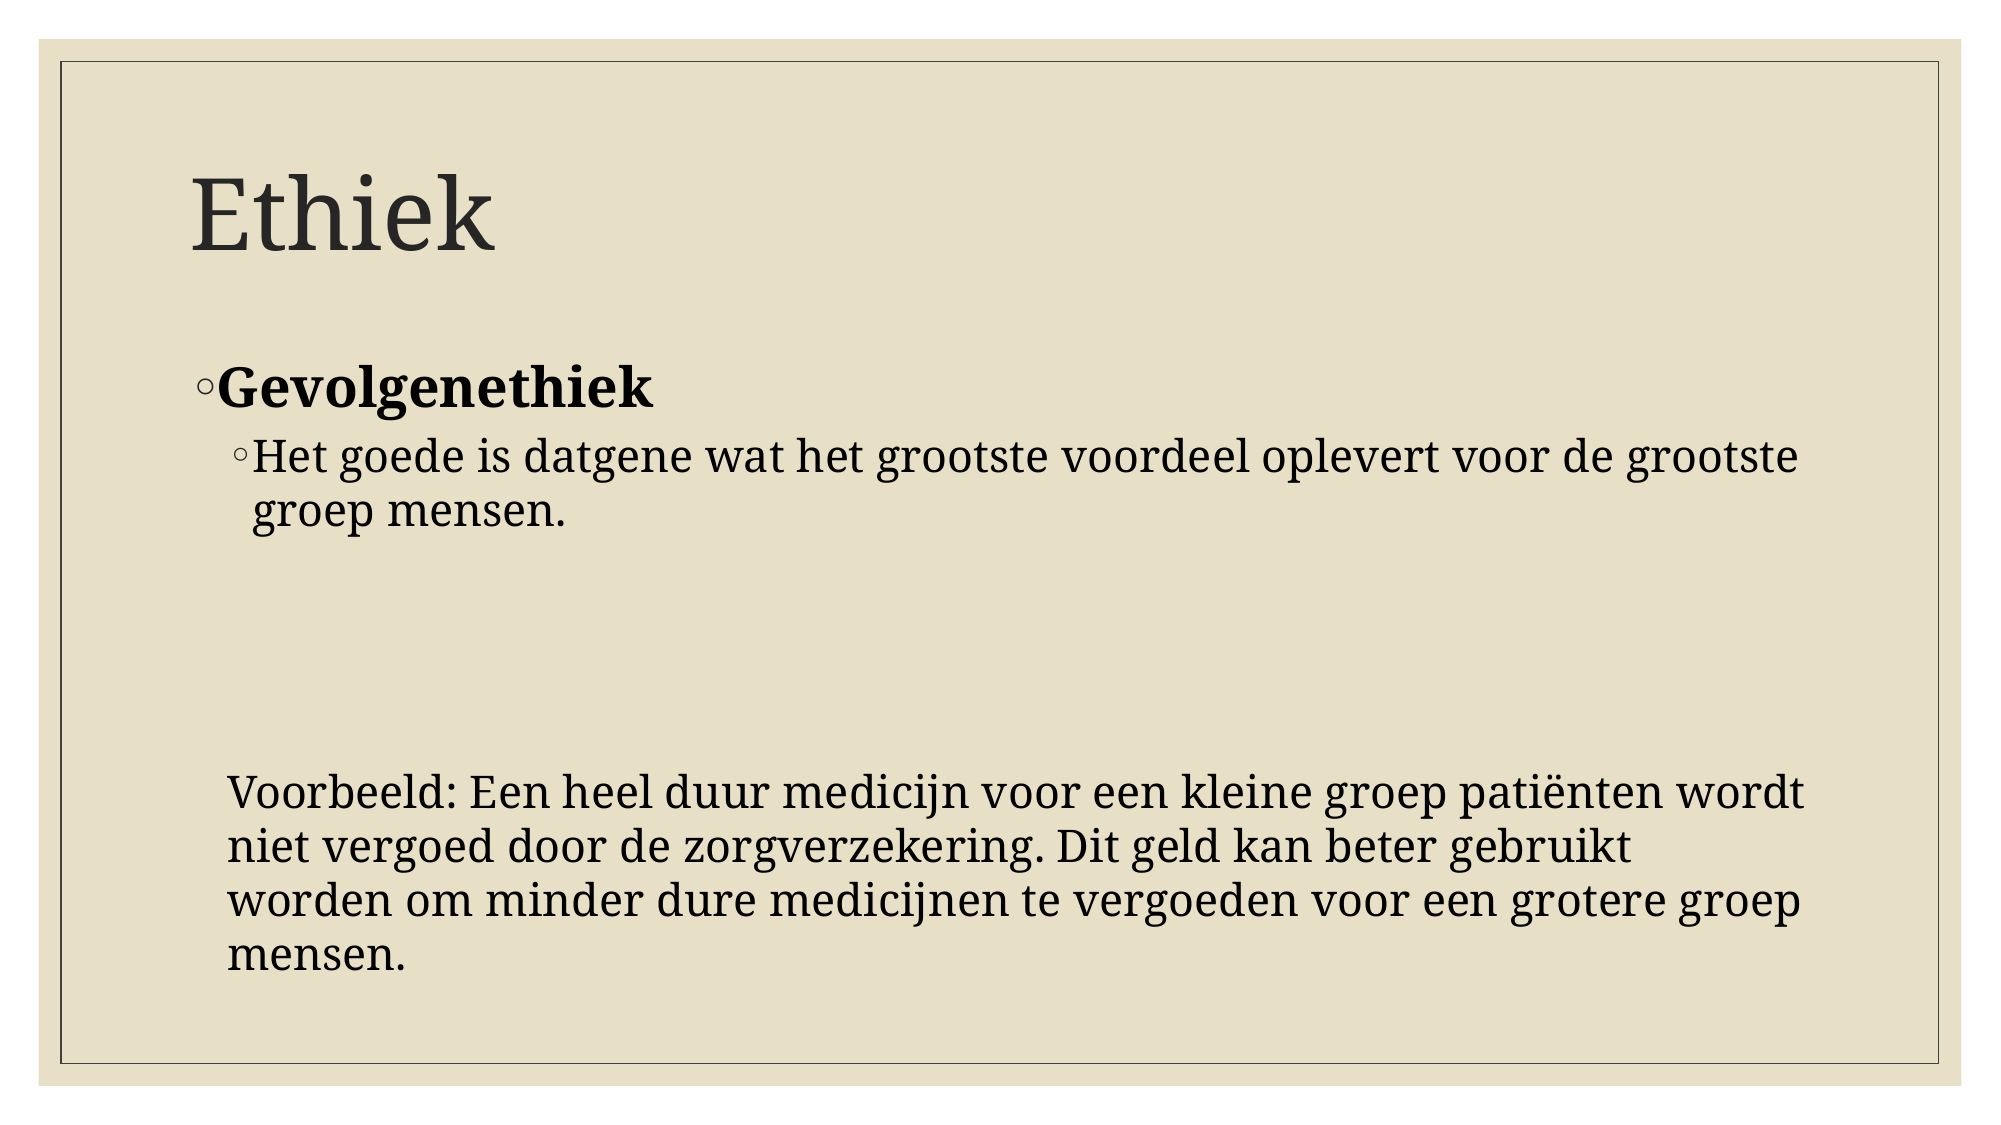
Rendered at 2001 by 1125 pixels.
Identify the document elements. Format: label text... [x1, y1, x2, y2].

list Gevolgenethiek Het goede is datgene wat het grootste voordeel oplevert voor de grootste groep mensen. Voorbeeld: Een heel duur medicijn voor een kleine groep patiënten wordt niet vergoed door de zorgverzekering. Dit geld kan beter gebruikt worden om minder dure medicijnen te vergoeden voor een grotere groep mensen. [174, 345, 1825, 990]
title Ethiek [174, 105, 1825, 331]
